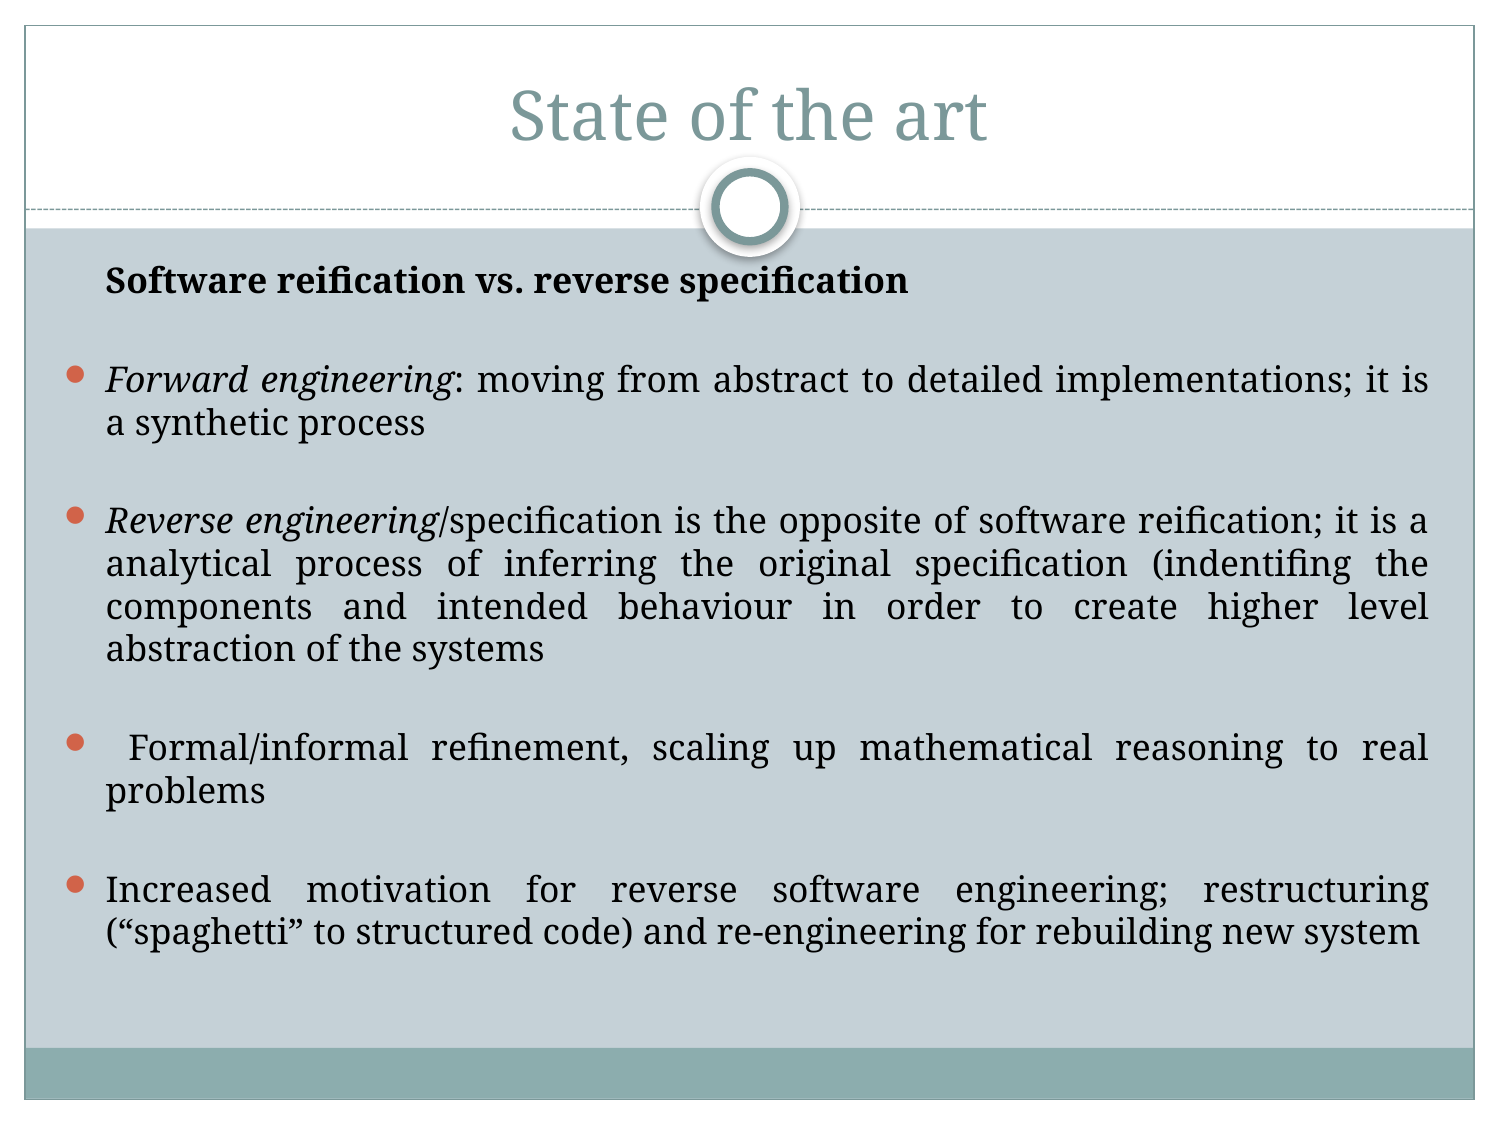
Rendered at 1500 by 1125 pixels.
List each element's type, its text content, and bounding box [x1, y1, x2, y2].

title State of the art [49, 37, 1450, 162]
list Software reification vs. reverse specification Forward engineering: moving from abstract to detailed implementations; it is a synthetic process Reverse engineering/specification is the opposite of software reification; it is a analytical process of inferring the original specification (indentifing the components and intended behaviour in order to create higher level abstraction of the systems Formal/informal refinement, scaling up mathematical reasoning to real problems Increased motivation for reverse software engineering; restructuring (“spaghetti” to structured code) and re-engineering for rebuilding new system [49, 250, 1445, 1001]
